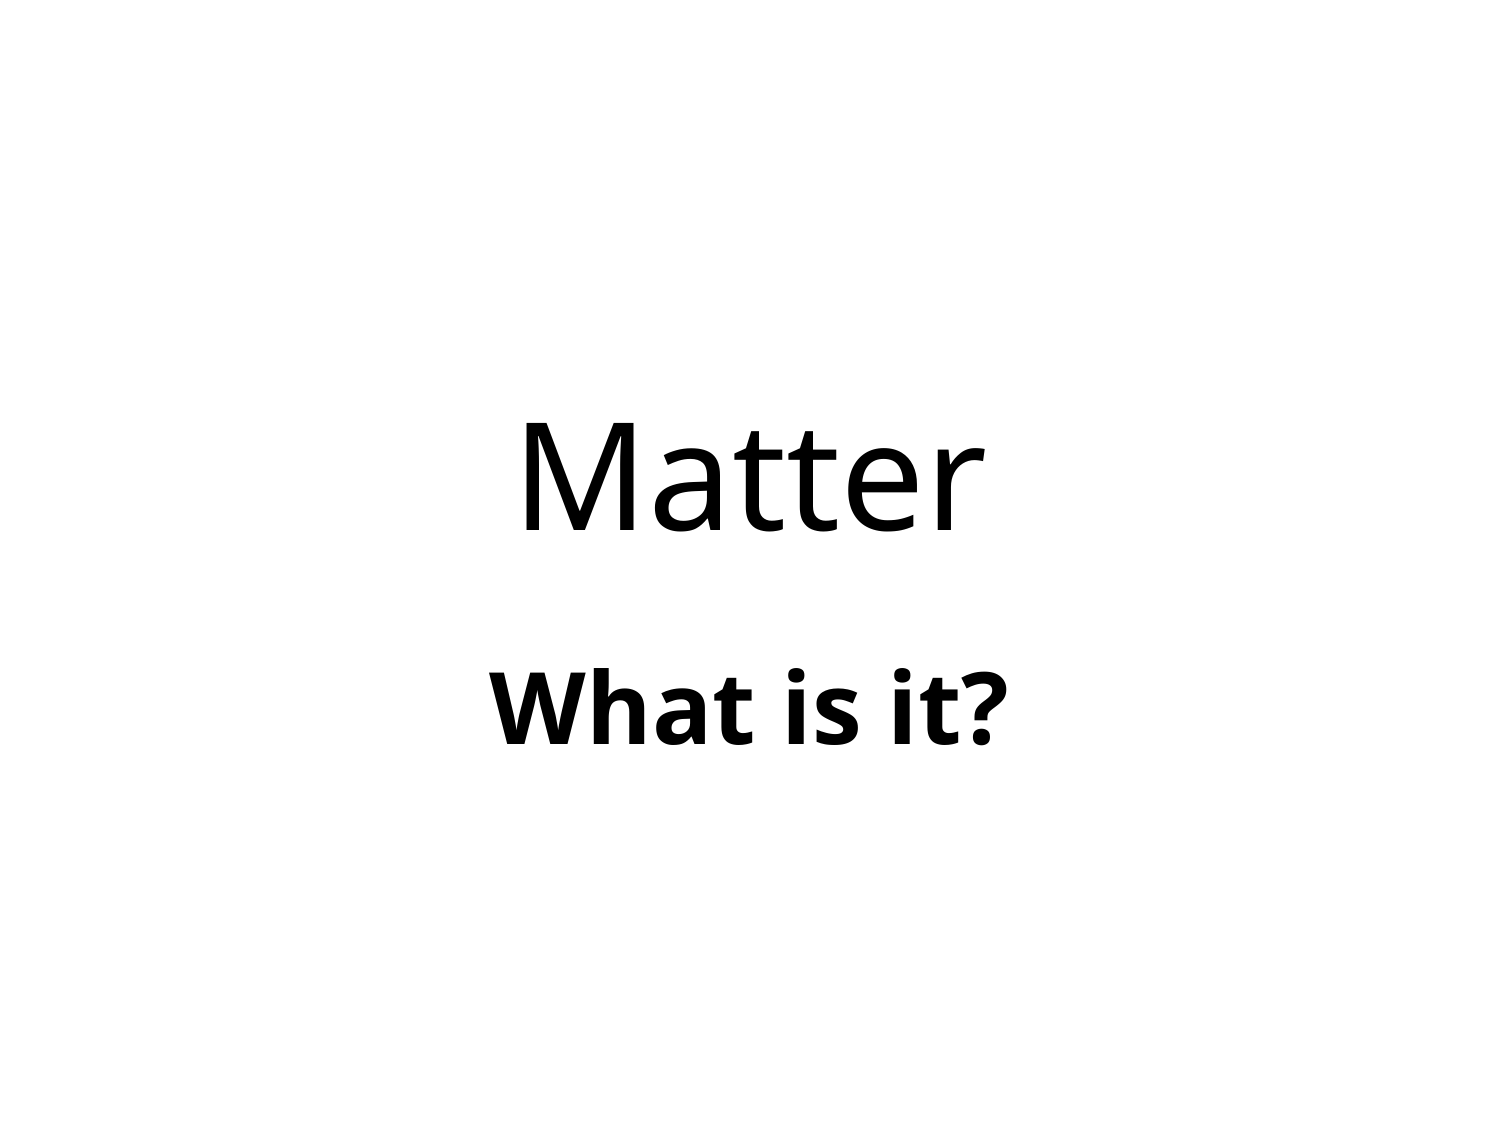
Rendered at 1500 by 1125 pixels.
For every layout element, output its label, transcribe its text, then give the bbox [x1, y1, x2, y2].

title Matter [112, 349, 1388, 591]
subtitle What is it? [224, 637, 1276, 926]
